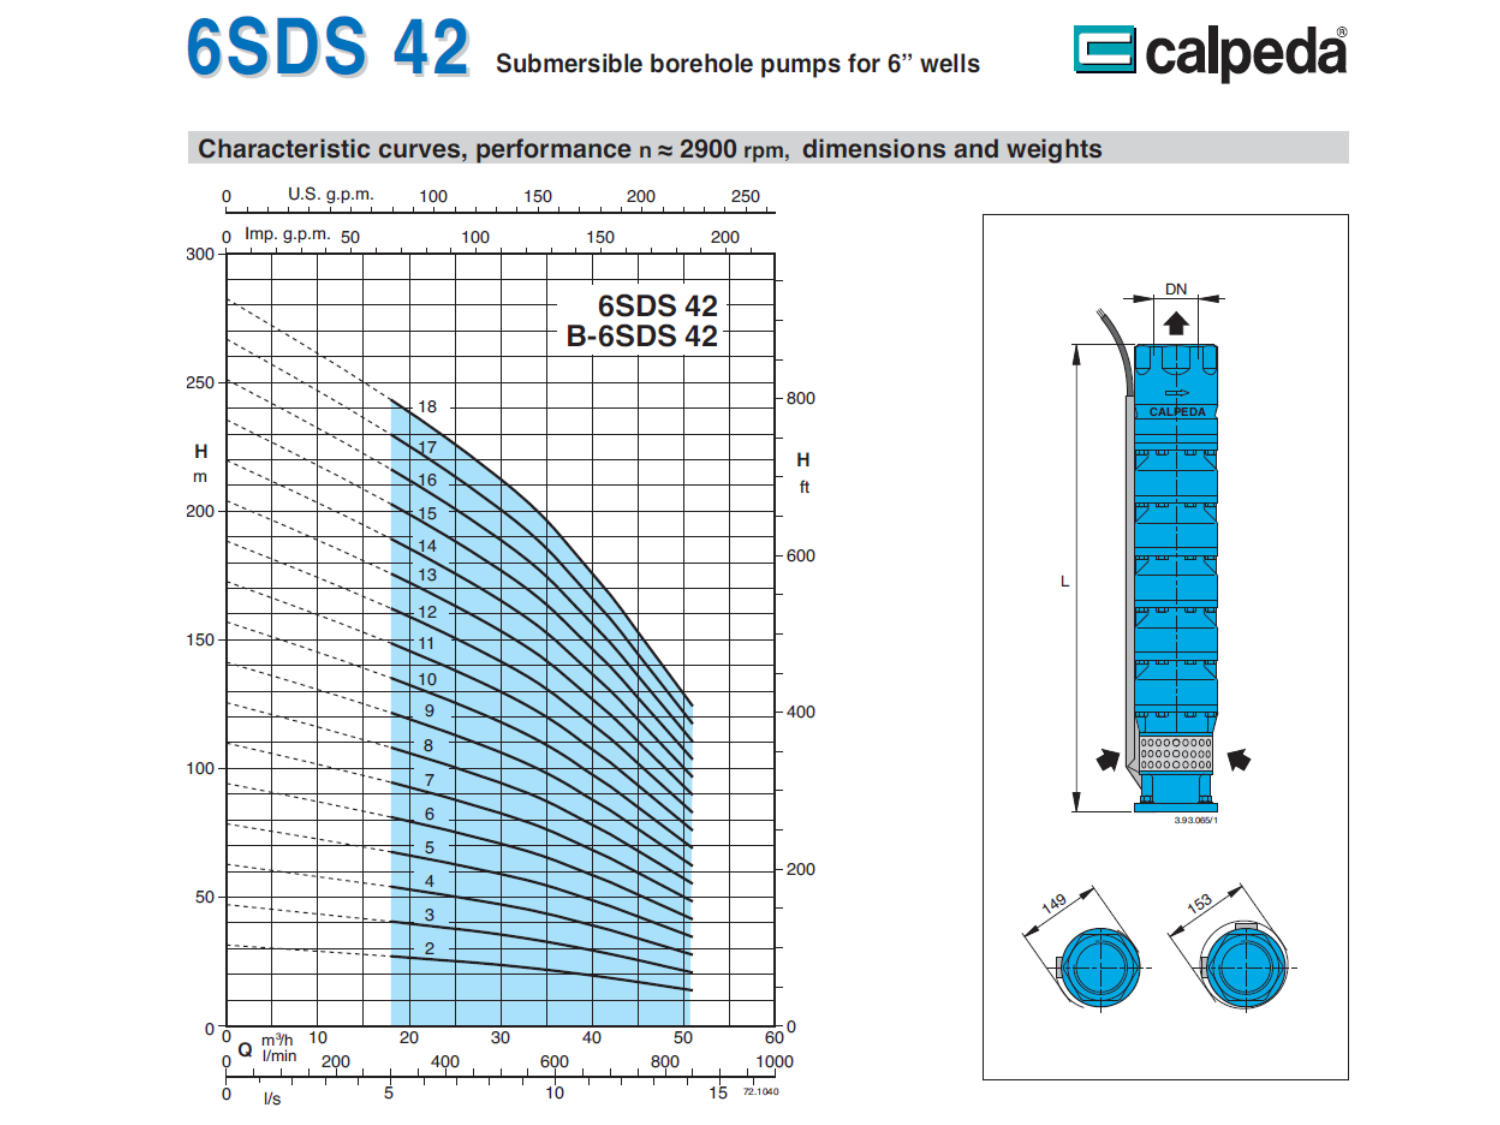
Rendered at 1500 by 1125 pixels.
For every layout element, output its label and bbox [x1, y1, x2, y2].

picture [175, 0, 1360, 1113]
